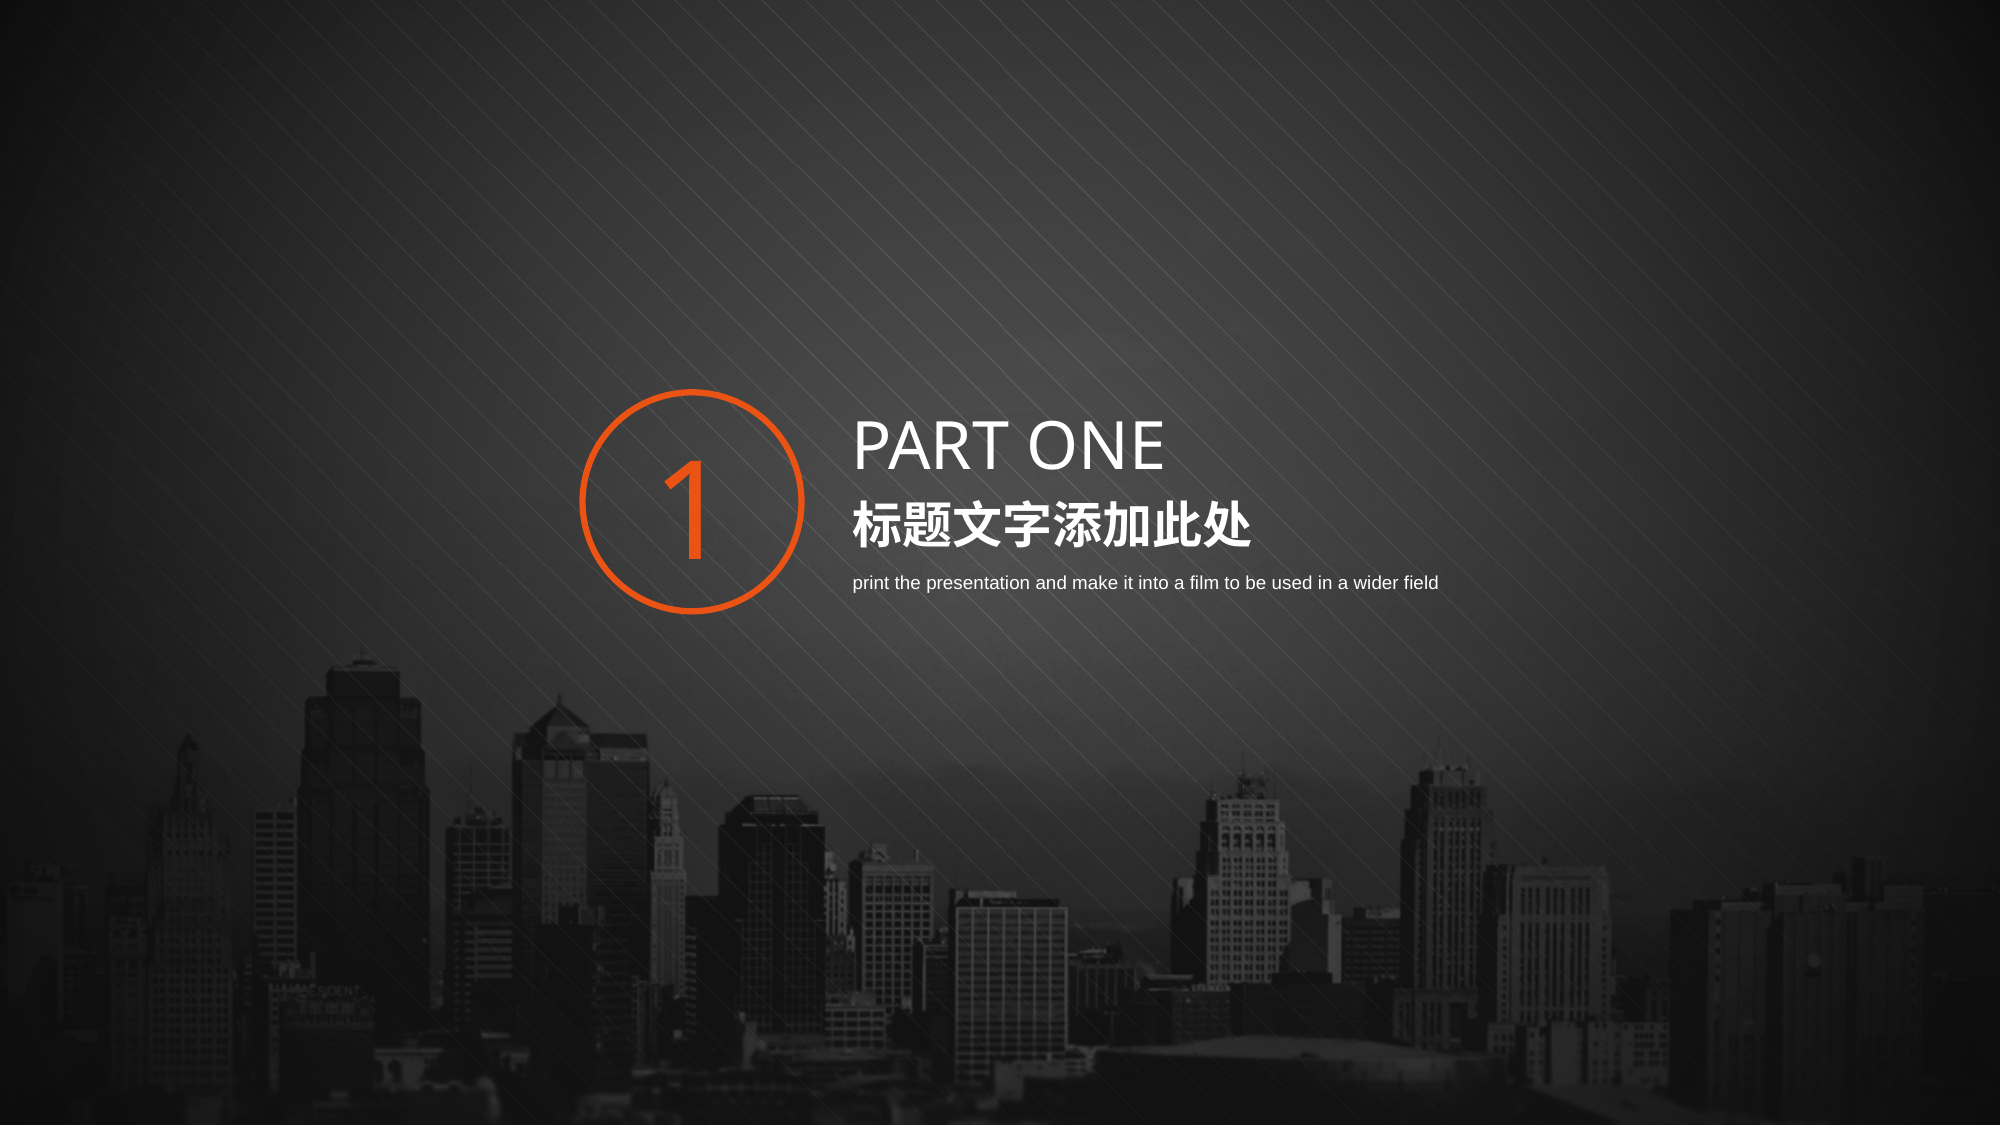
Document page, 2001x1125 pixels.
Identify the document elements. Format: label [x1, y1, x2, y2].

text_box [582, 392, 802, 612]
picture [0, 0, 2000, 1125]
text_box [836, 395, 1640, 599]
